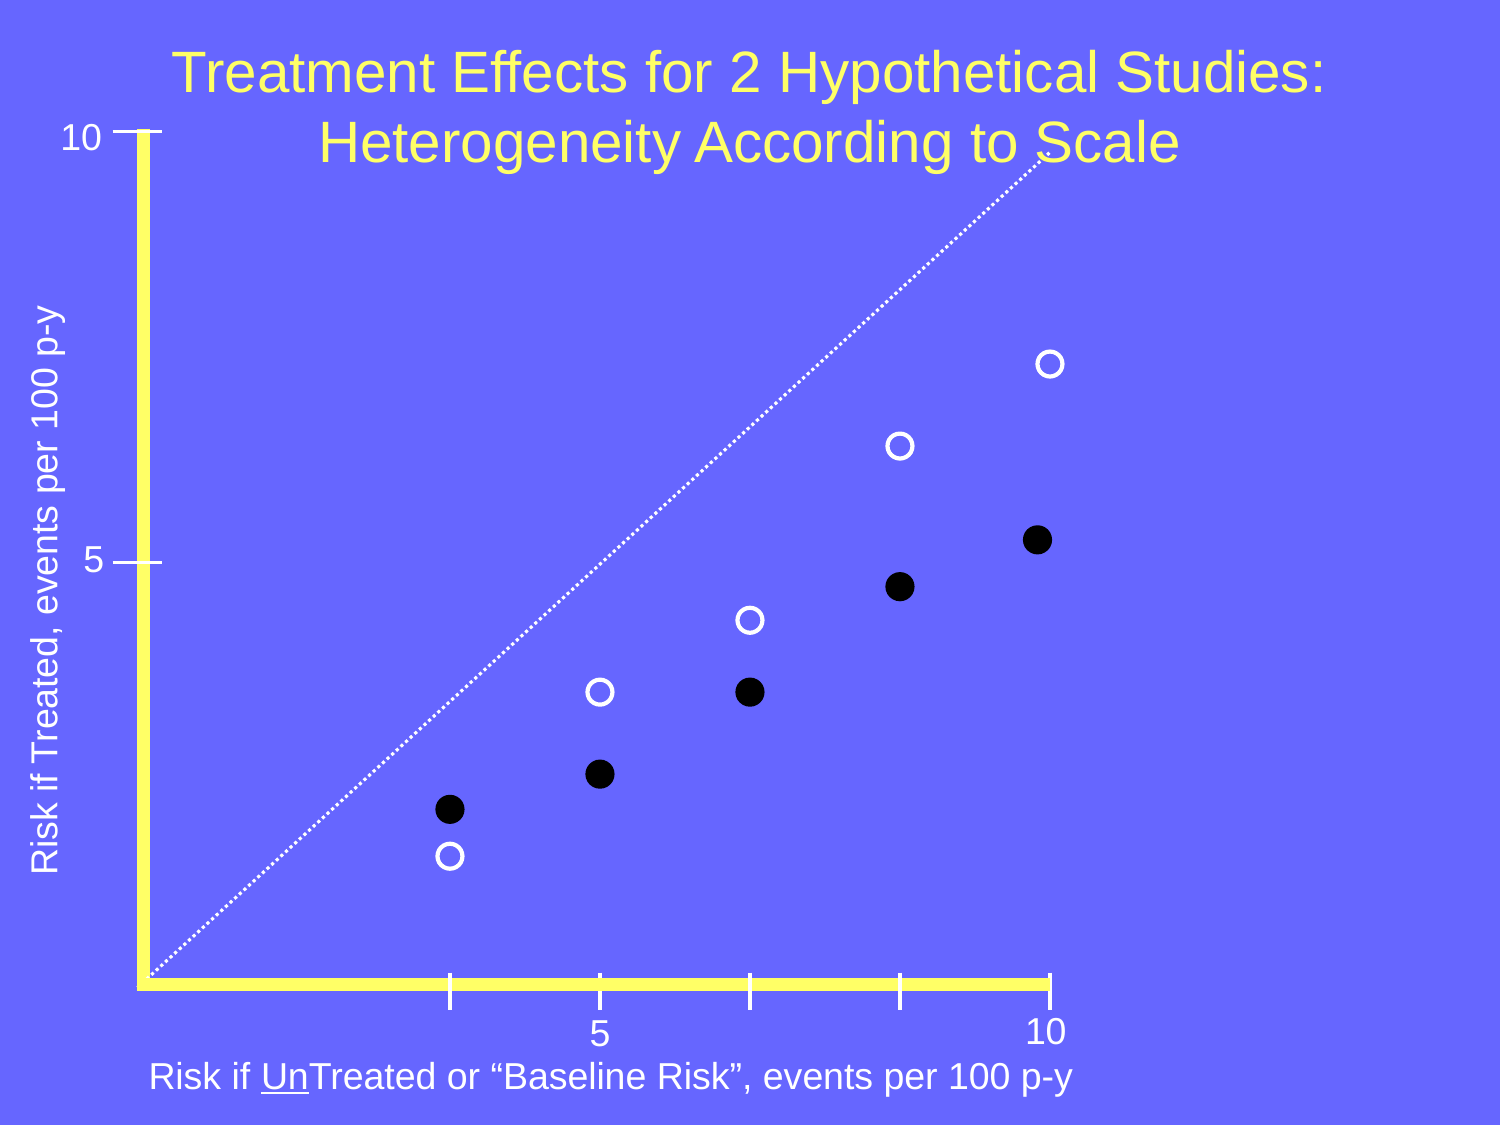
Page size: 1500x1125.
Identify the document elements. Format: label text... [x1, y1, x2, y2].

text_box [37, 105, 1351, 1106]
title Treatment Effects for 2 Hypothetical Studies: Heterogeneity According to Scale [74, 44, 1426, 233]
text_box Risk if Treated, events per 100 p-y [12, 0, 73, 891]
